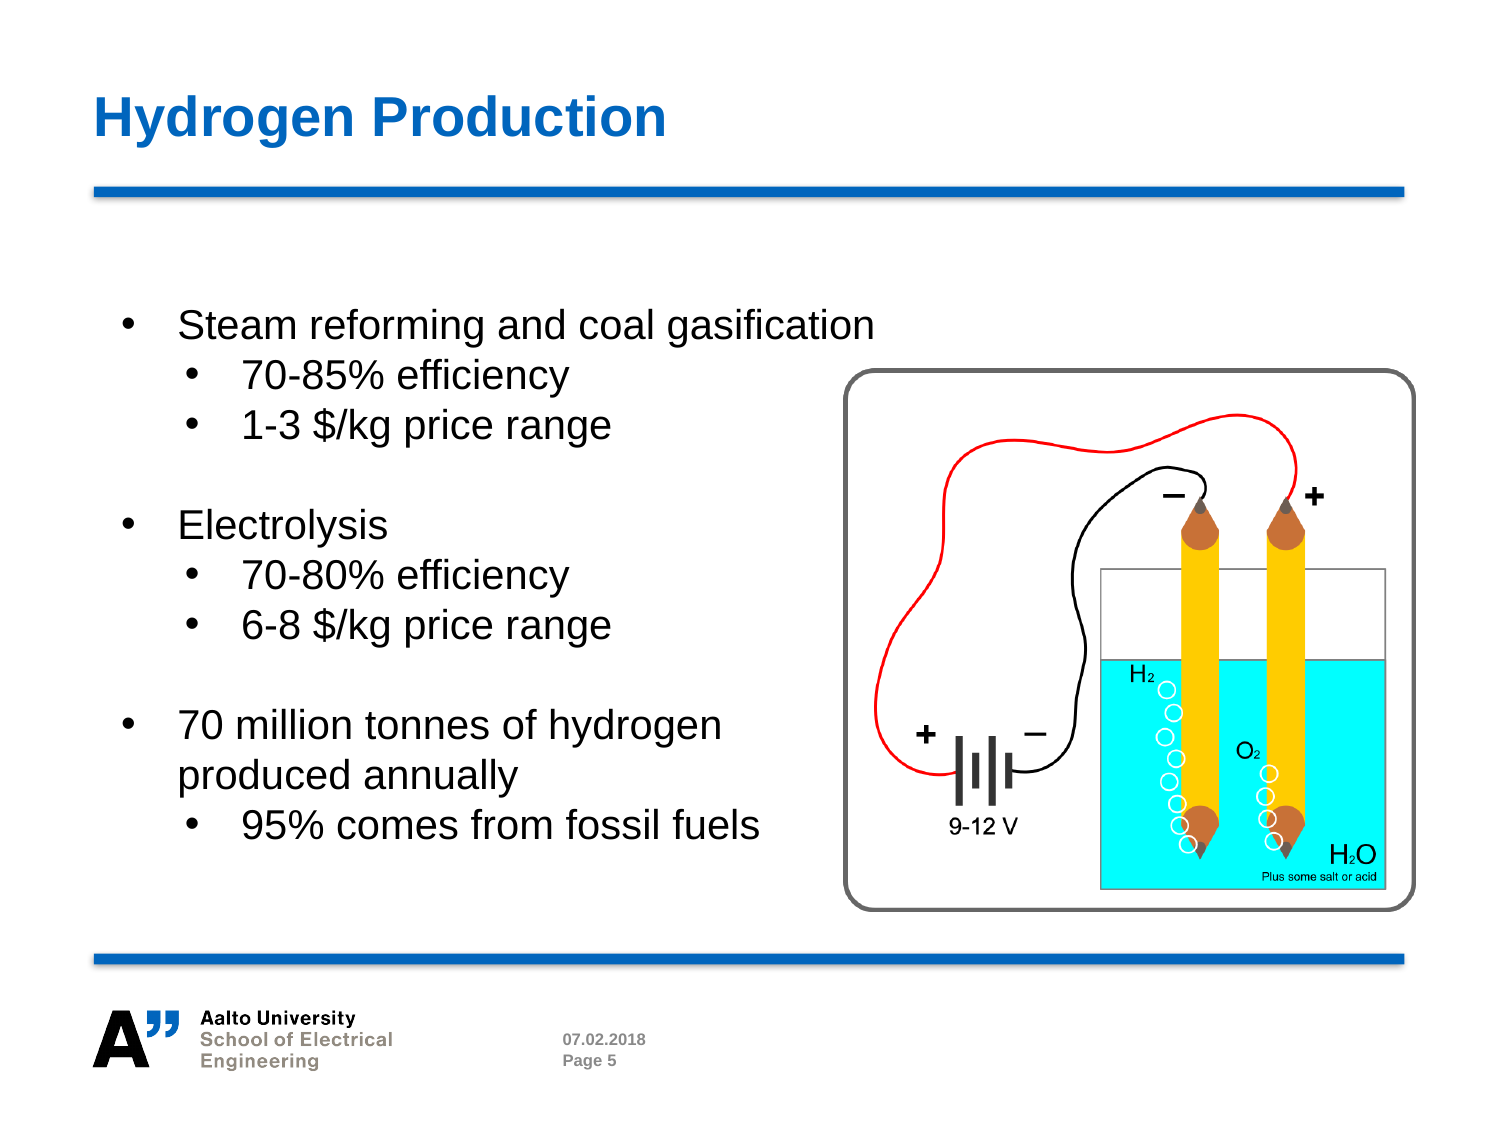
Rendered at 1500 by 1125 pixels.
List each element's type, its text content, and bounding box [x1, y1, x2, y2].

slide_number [562, 1029, 816, 1050]
slide_number Page 5 [562, 1050, 816, 1071]
picture [35, 953, 449, 1125]
picture [843, 368, 1416, 912]
title Hydrogen Production [93, 80, 1369, 228]
text_box Steam reforming and coal gasification 70-85% efficiency 1-3 $/kg price range Electrolysis 70-80% efficiency 6-8 $/kg price range 70 million tonnes of hydrogen produced annually 95% comes from fossil fuels [106, 290, 921, 956]
